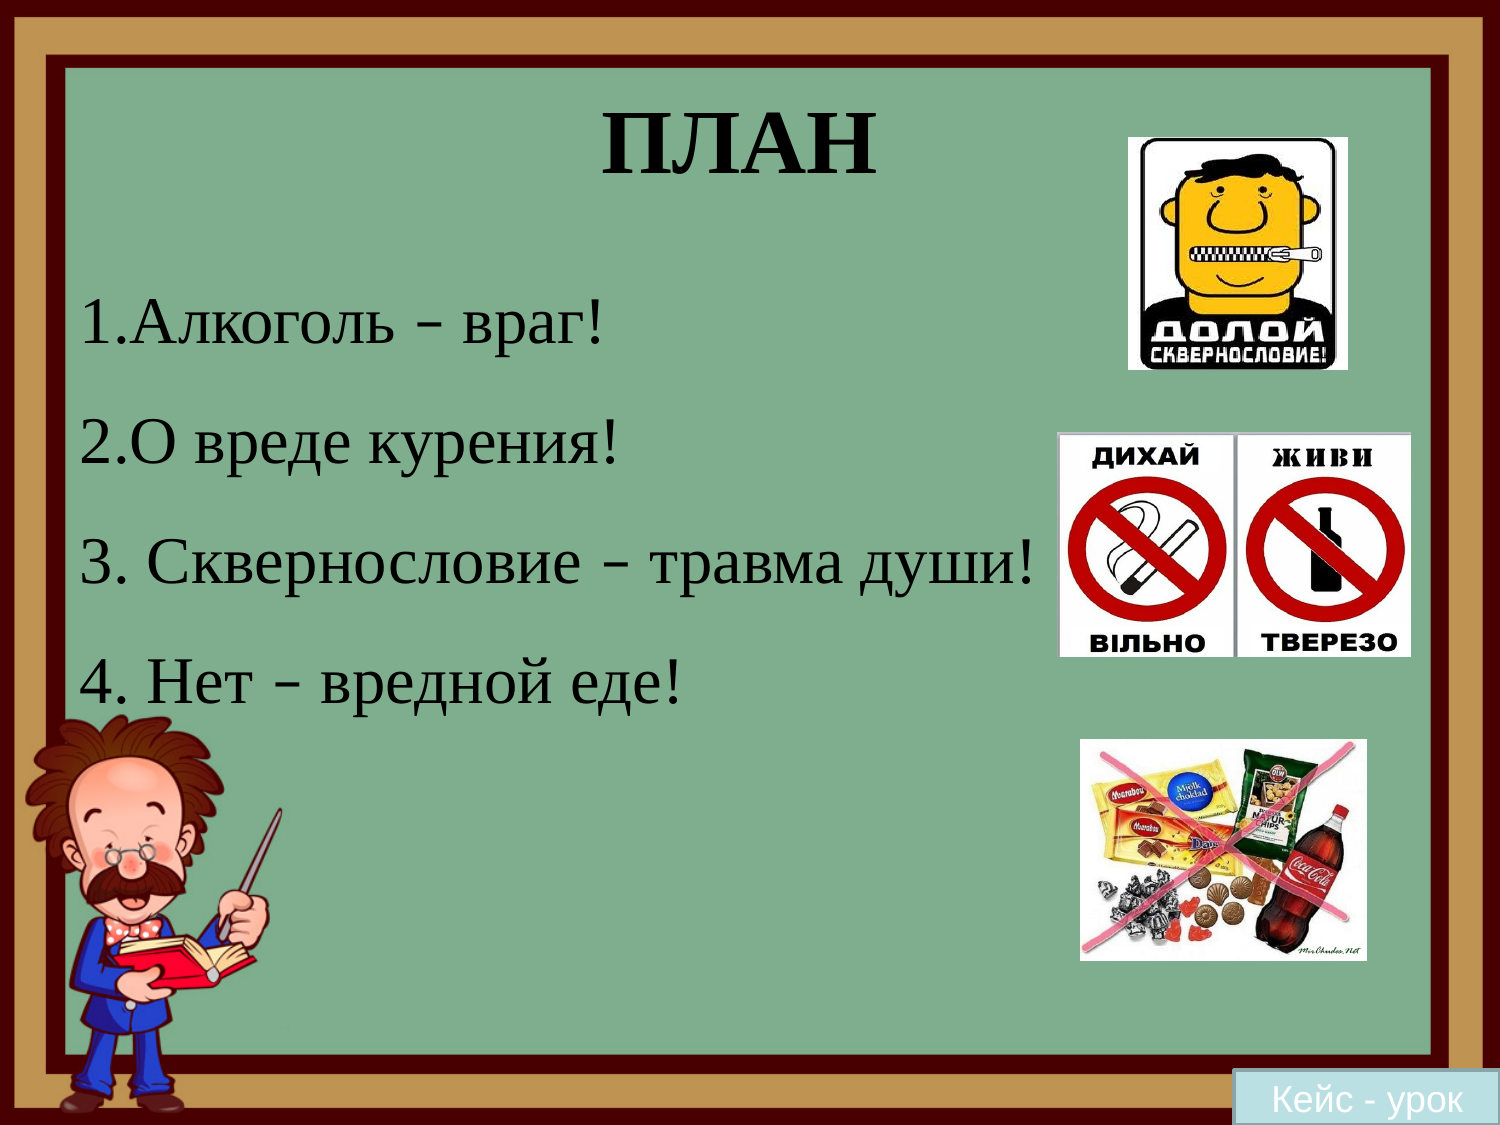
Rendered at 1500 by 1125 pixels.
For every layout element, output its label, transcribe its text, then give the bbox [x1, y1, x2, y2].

text_box Кейс - урок [1232, 1068, 1500, 1125]
text_box 1.Алкоголь – враг! 2.О вреде курения! 3. Сквернословие – травма души! 4. Нет – вредной еде! [64, 229, 1105, 724]
picture [0, 0, 1500, 1125]
title ПЛАН [64, 42, 1416, 231]
